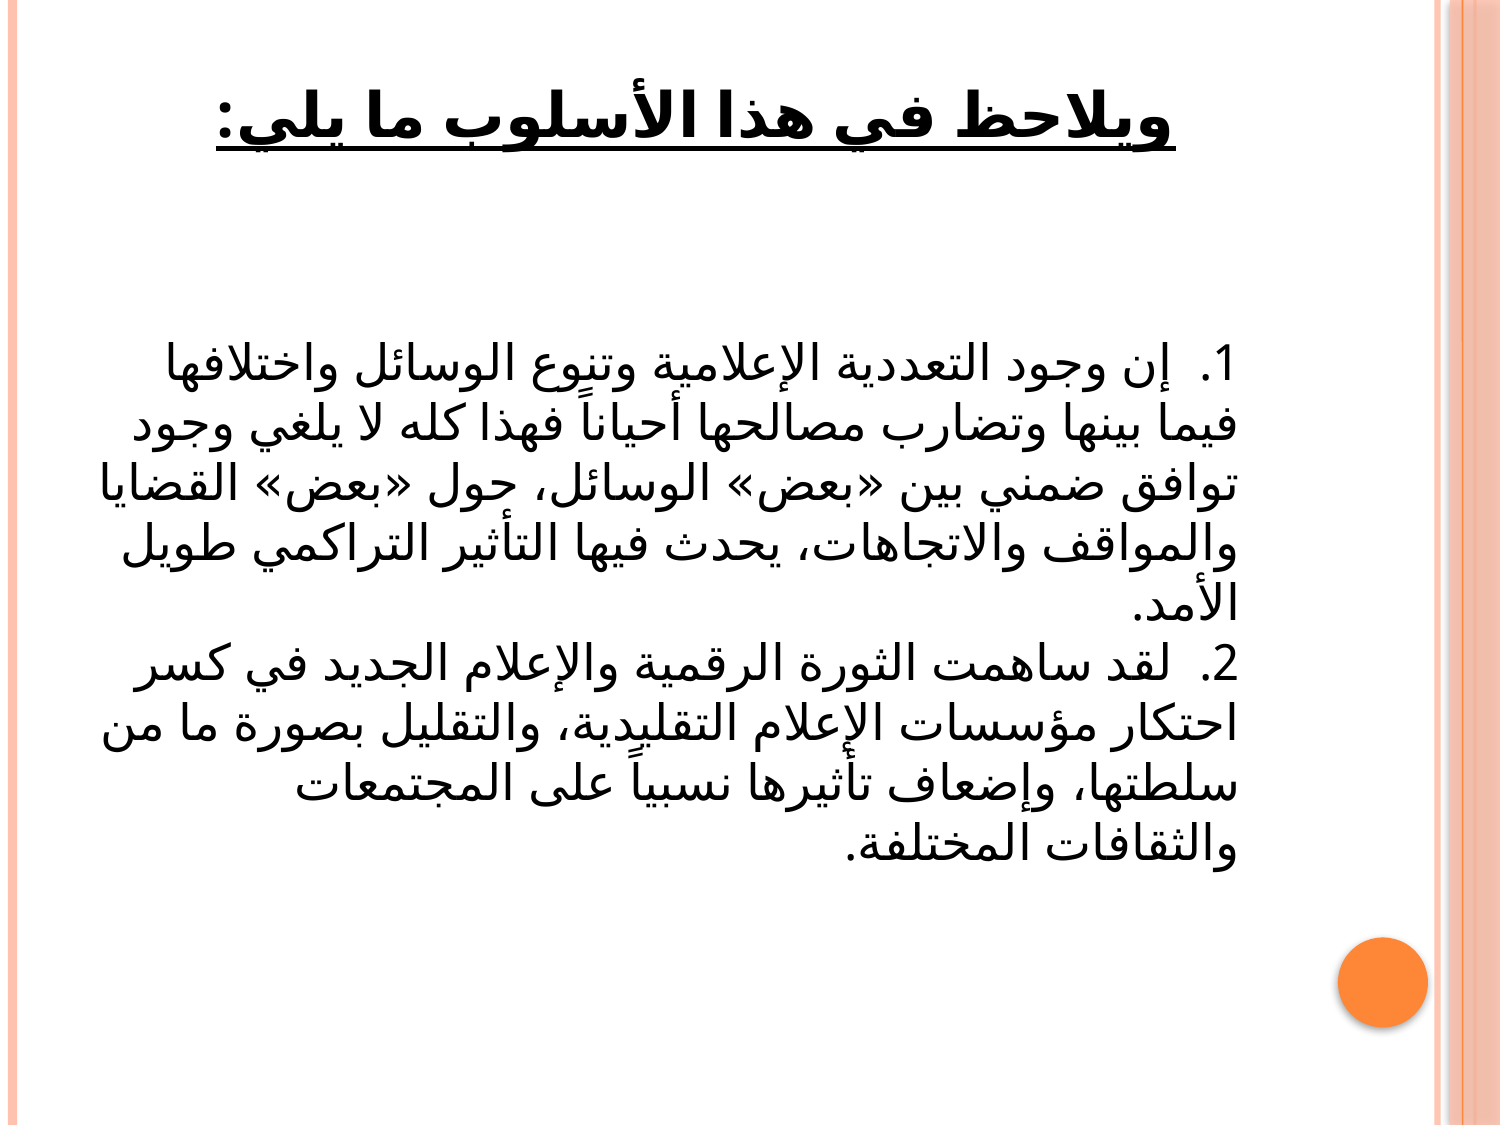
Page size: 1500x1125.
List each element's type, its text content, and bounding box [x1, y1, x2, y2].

title ويلاحظ في هذا الأسلوب ما يلي: [75, 45, 1300, 233]
list 1. إن وجود التعددية الإعلامية وتنوع الوسائل واختلافها فيما بينها وتضارب مصالحها أحياناً فهذا كله لا يلغي وجود توافق ضمني بين «بعض» الوسائل، حول «بعض» القضايا والمواقف والاتجاهات، يحدث فيها التأثير التراكمي طويل الأمد. 2. لقد ساهمت الثورة الرقمية والإعلام الجديد في كسر احتكار مؤسسات الإعلام التقليدية، والتقليل بصورة ما من سلطتها، وإضعاف تأثيرها نسبياً على المجتمعات والثقافات المختلفة. [75, 262, 1300, 1062]
